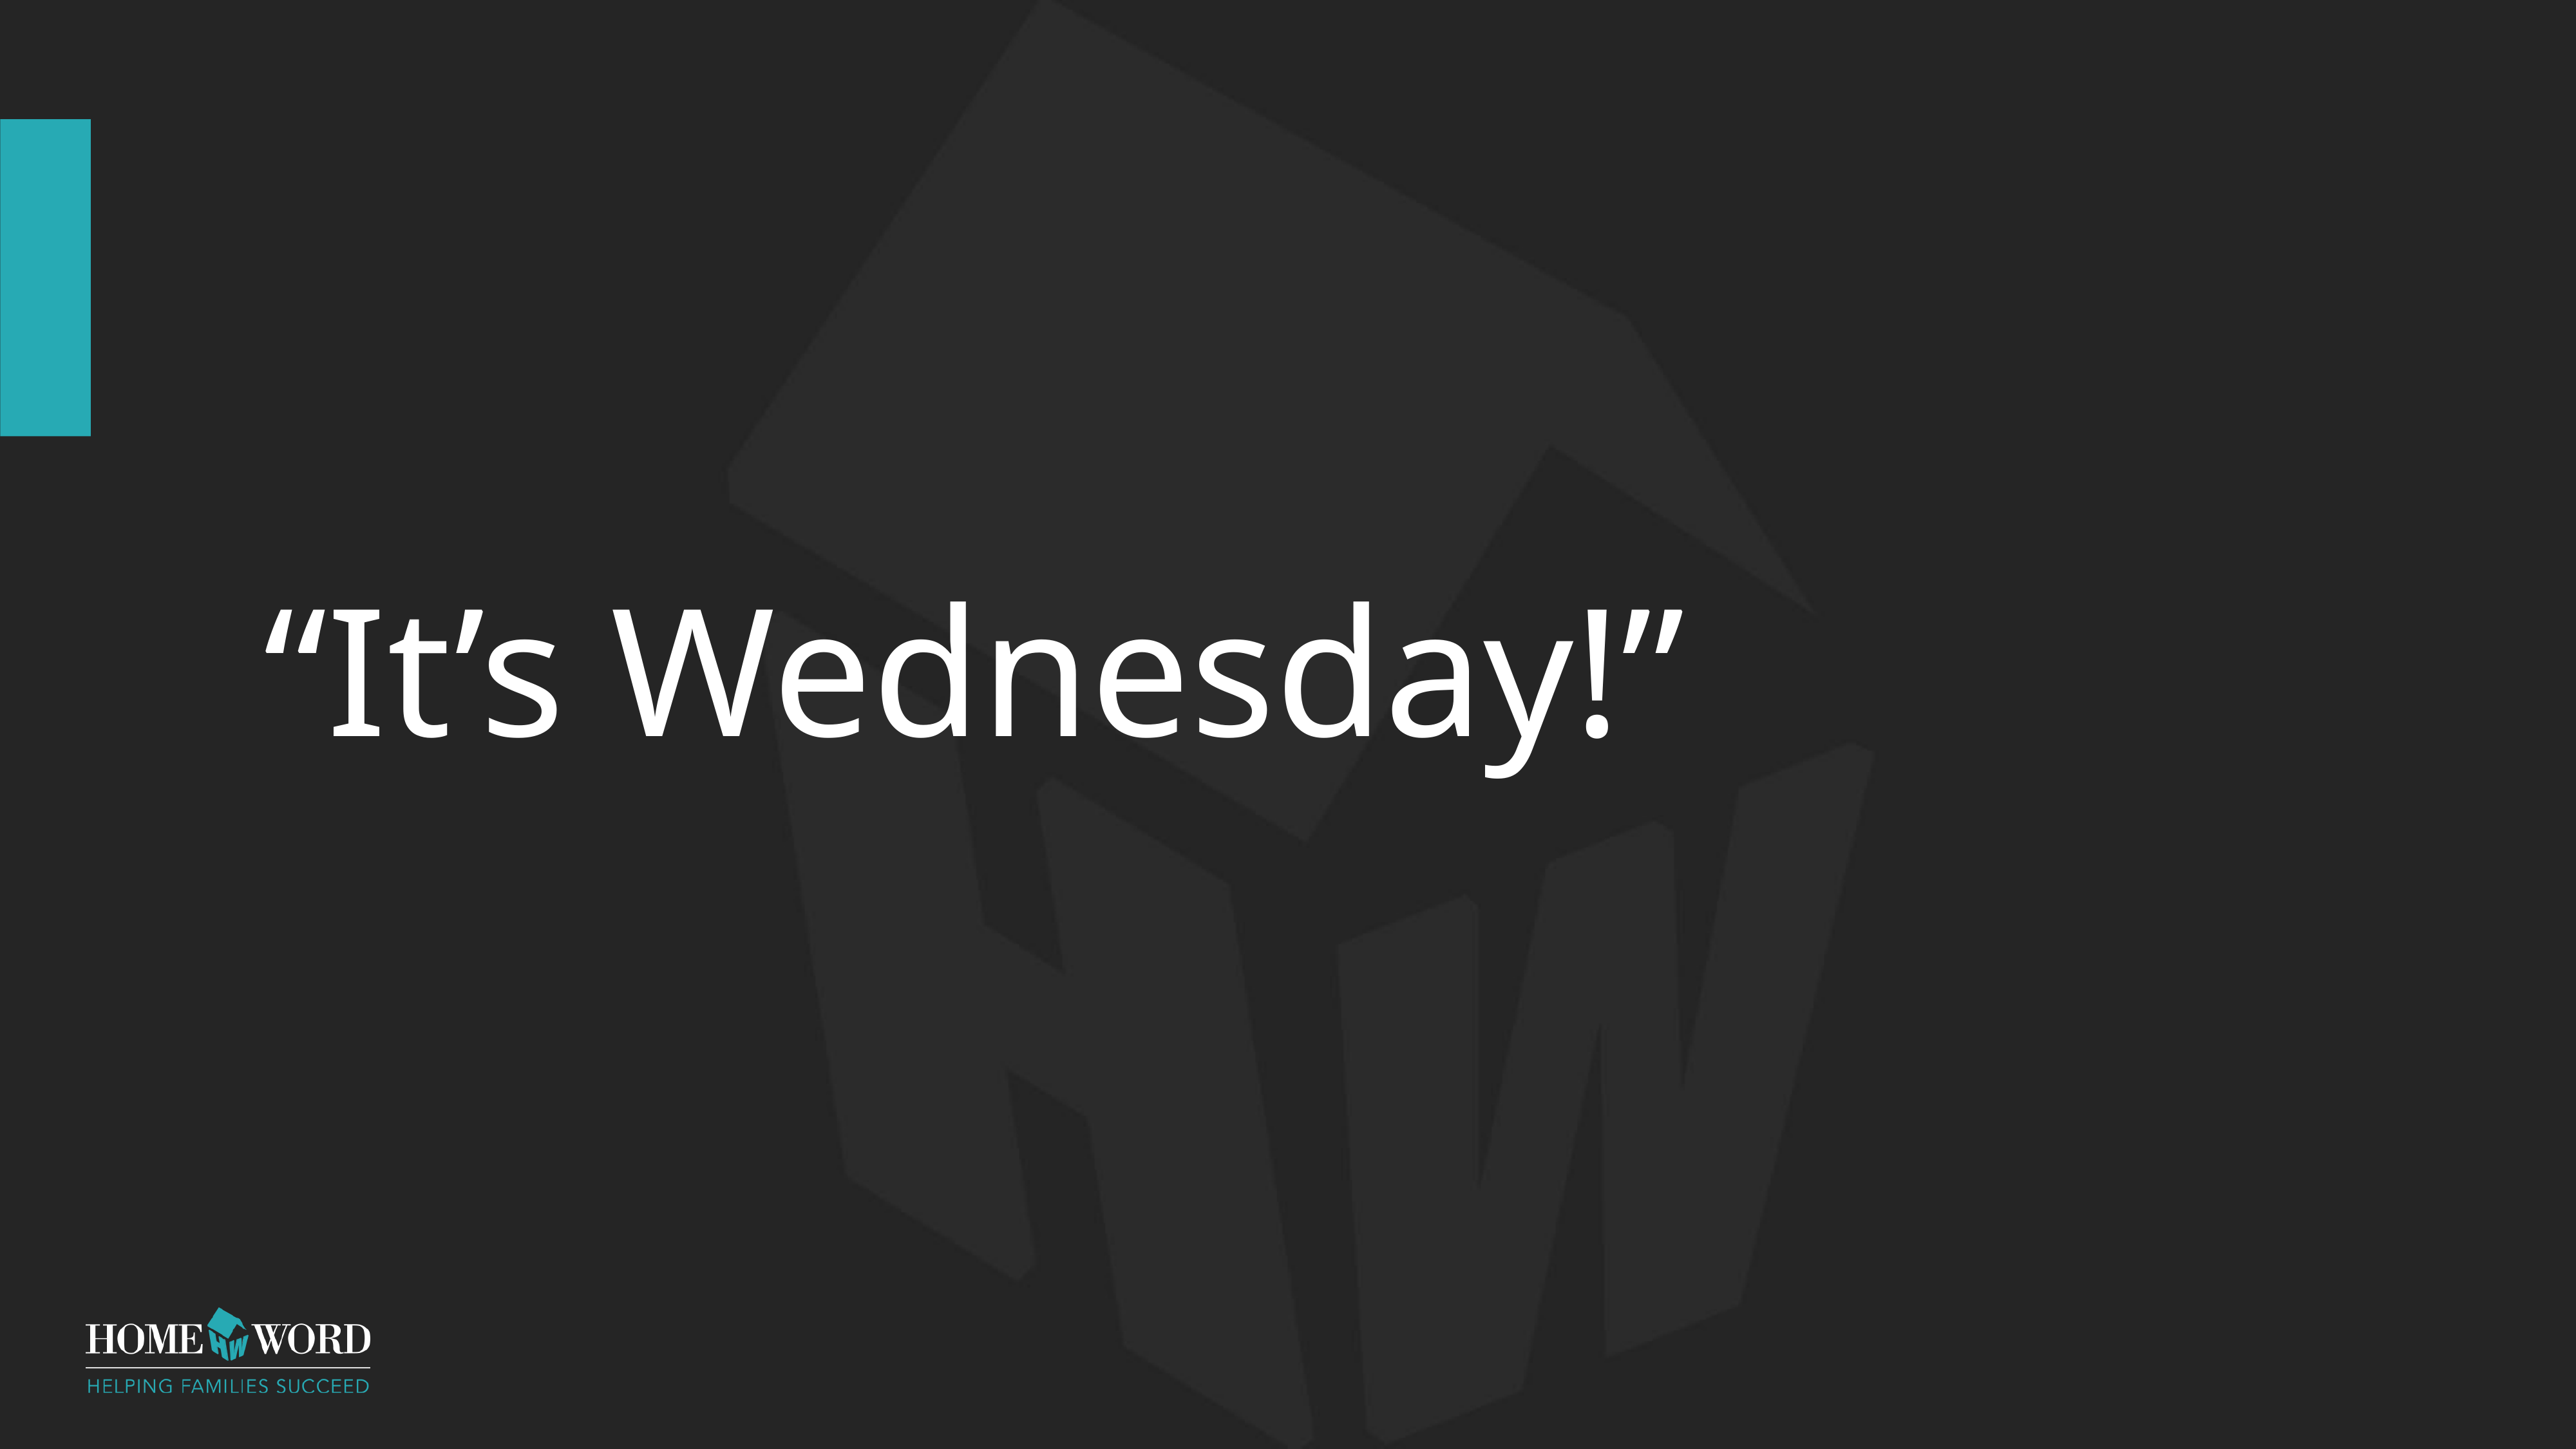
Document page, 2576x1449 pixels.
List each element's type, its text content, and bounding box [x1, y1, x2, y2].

title “It’s Wednesday!” [258, 553, 2210, 982]
picture [0, 0, 2576, 1449]
